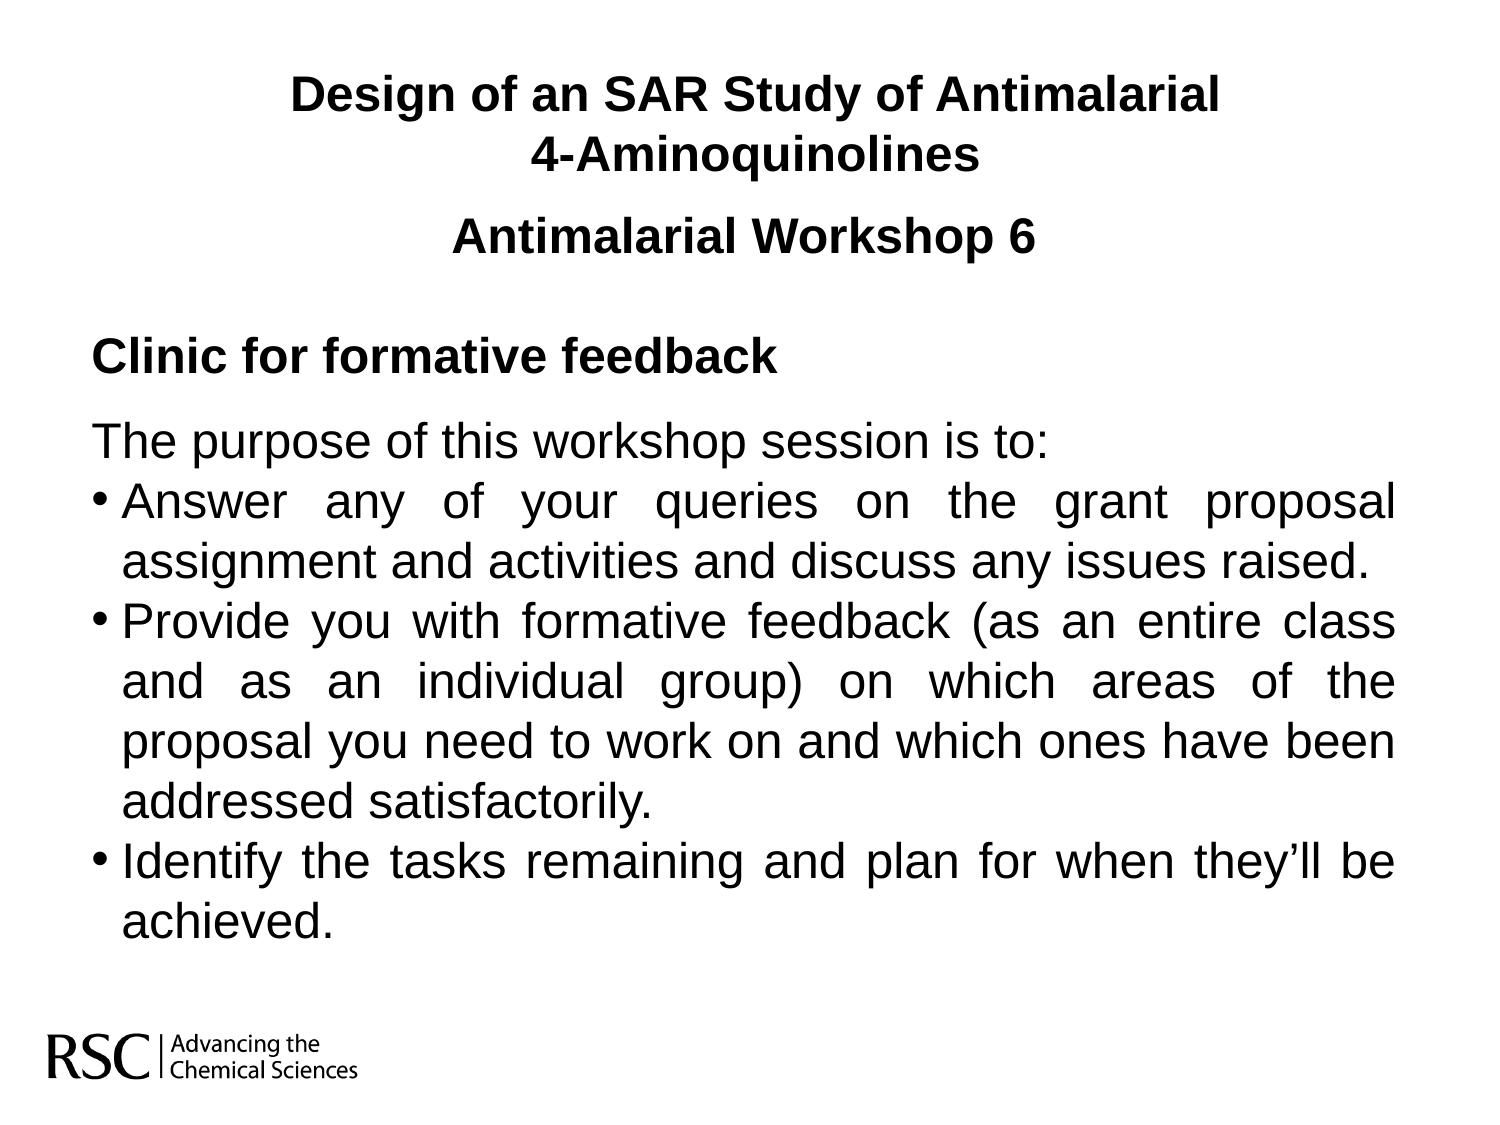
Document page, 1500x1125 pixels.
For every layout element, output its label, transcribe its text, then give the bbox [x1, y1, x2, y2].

text_box Antimalarial Workshop 6 Clinic for formative feedback The purpose of this workshop session is to: Answer any of your queries on the grant proposal assignment and activities and discuss any issues raised. Provide you with formative feedback (as an entire class and as an individual group) on which areas of the proposal you need to work on and which ones have been addressed satisfactorily. Identify the tasks remaining and plan for when they’ll be achieved. [76, 196, 1412, 956]
text_box Design of an SAR Study of Antimalarial 4-Aminoquinolines [253, 54, 1258, 190]
